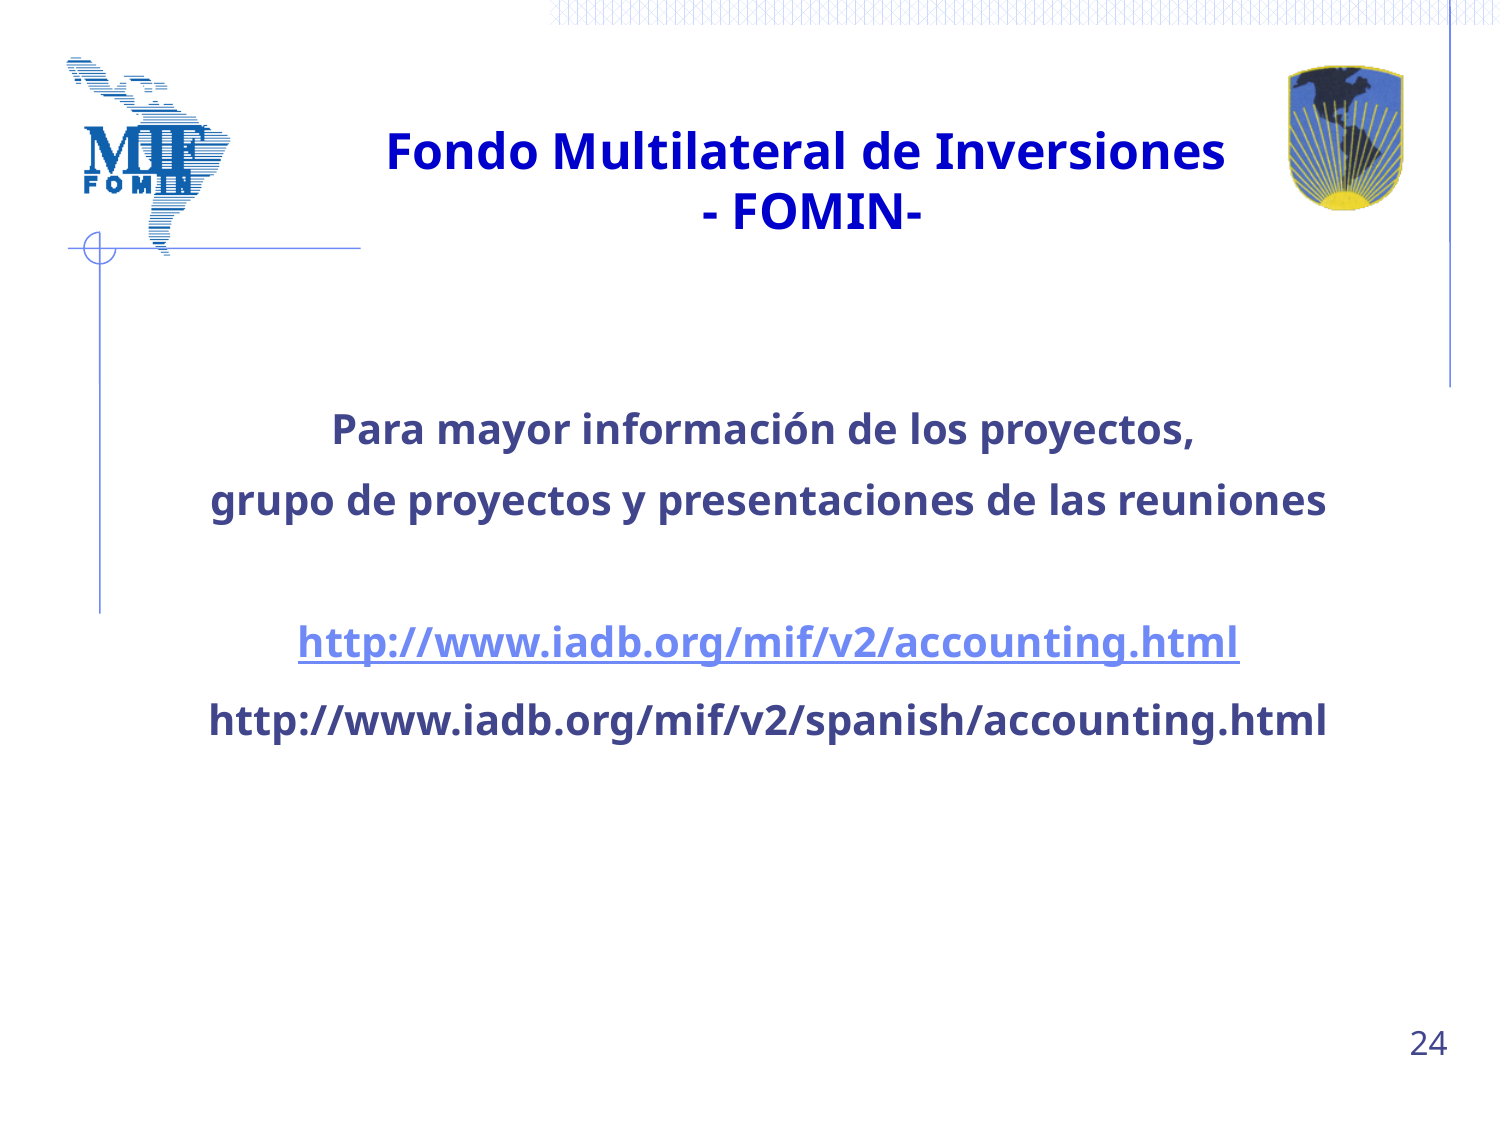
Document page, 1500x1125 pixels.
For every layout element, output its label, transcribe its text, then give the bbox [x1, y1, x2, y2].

text_box Para mayor información de los proyectos, grupo de proyectos y presentaciones de las reuniones http://www.iadb.org/mif/v2/accounting.html http://www.iadb.org/mif/v2/spanish/accounting.html [75, 324, 1463, 752]
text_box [1287, 62, 1406, 213]
text_box Fondo Multilateral de Inversiones - FOMIN- [258, 112, 1388, 250]
slide_number 24 [1149, 999, 1463, 1076]
picture [49, 49, 254, 263]
